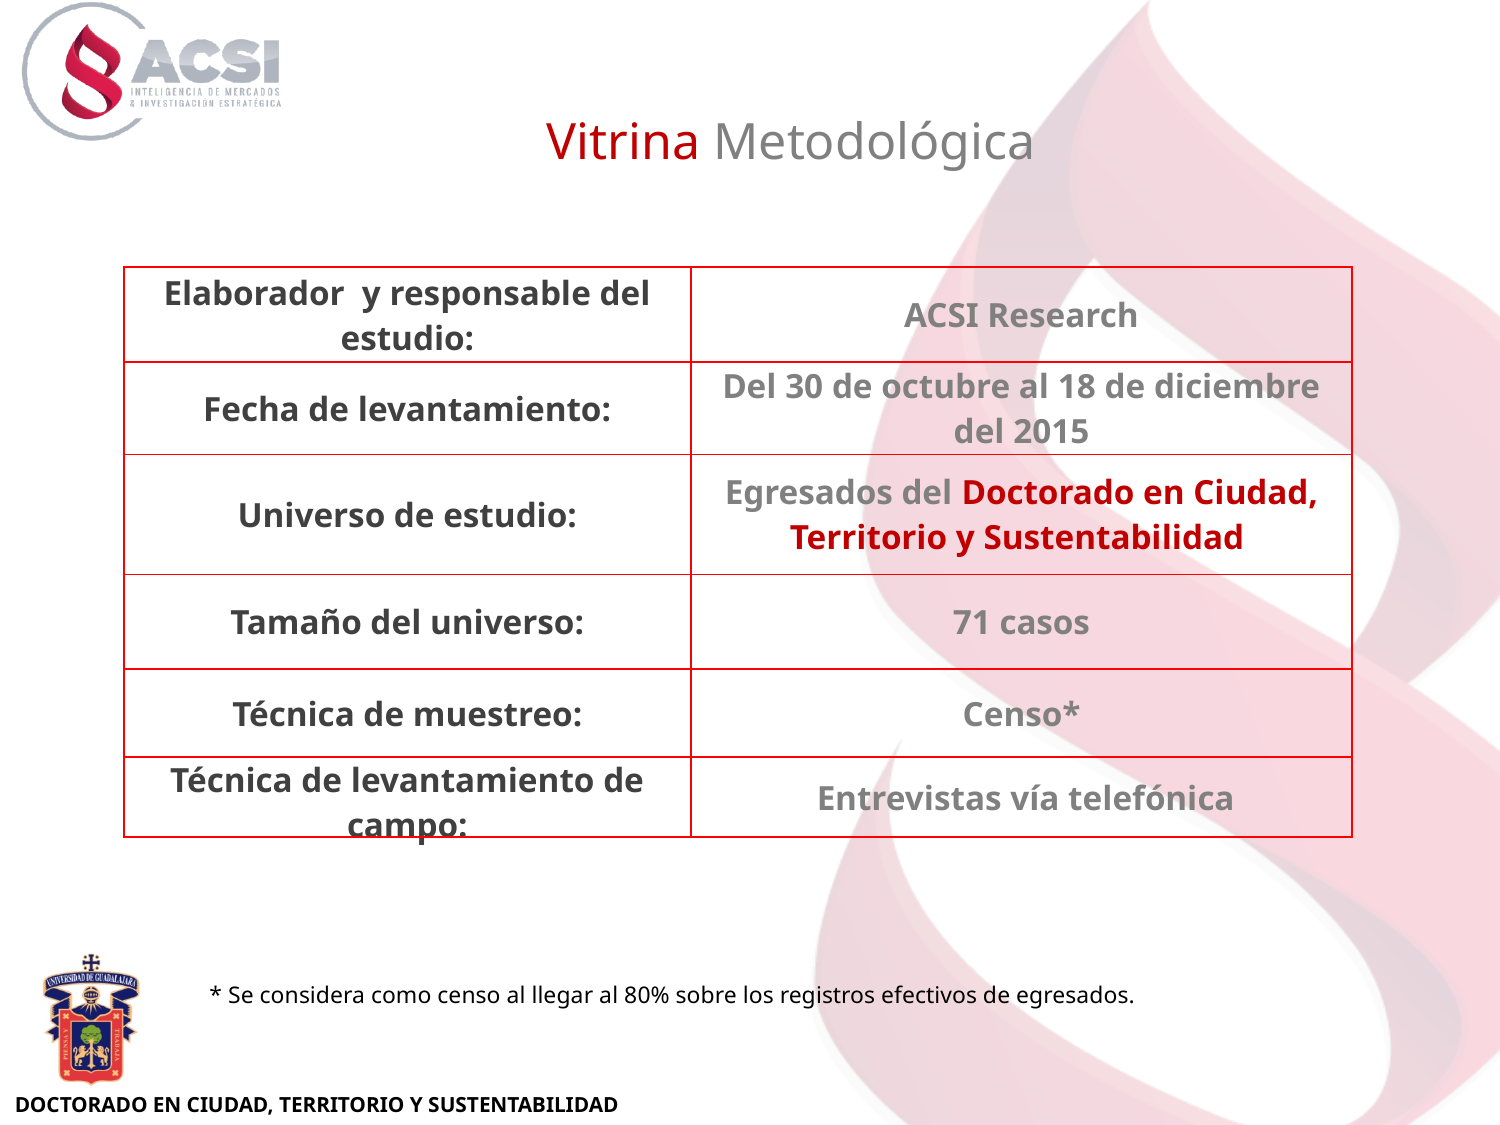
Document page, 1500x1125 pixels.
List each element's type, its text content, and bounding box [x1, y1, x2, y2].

table_cell Del 30 de octubre al 18 de diciembre del 2015 [692, 363, 1351, 454]
table_cell Fecha de levantamiento: [125, 363, 690, 454]
table_cell Entrevistas vía telefónica [692, 758, 1351, 836]
table_cell Censo* [692, 670, 1351, 756]
table_header Elaborador y responsable del estudio: [125, 268, 690, 361]
text_box * Se considera como censo al llegar al 80% sobre los registros efectivos de egresados. [194, 976, 1211, 1017]
table_cell Técnica de levantamiento de campo: [125, 758, 690, 836]
table_cell Técnica de muestreo: [125, 670, 690, 756]
picture [41, 952, 141, 1088]
table_cell Universo de estudio: [125, 455, 690, 574]
table_cell Egresados del Doctorado en Ciudad, Territorio y Sustentabilidad [692, 455, 1351, 574]
text_box Vitrina Metodológica [41, 101, 1500, 177]
table_header ACSI Research [692, 268, 1351, 361]
picture [10, 0, 292, 45]
table_cell 71 casos [692, 575, 1351, 668]
text_box [0, 45, 1350, 233]
table_cell Tamaño del universo: [125, 575, 690, 668]
